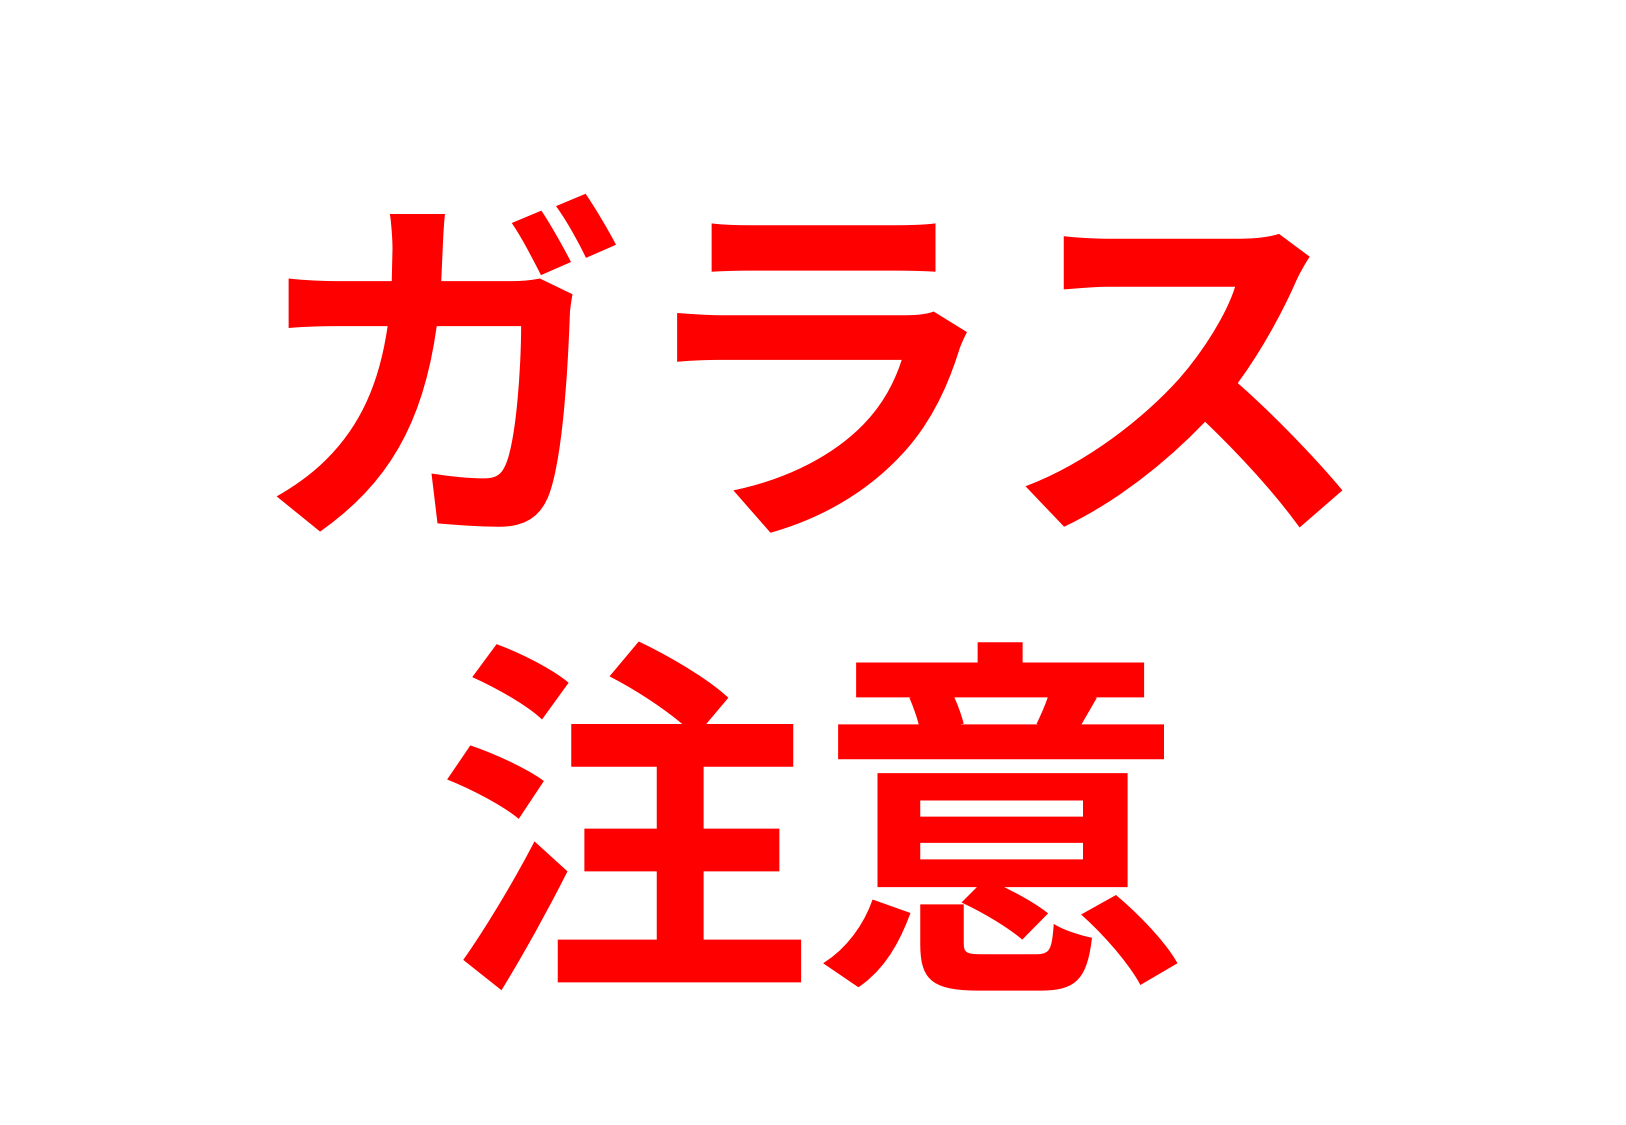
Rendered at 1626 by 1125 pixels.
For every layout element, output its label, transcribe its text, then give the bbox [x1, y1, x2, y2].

text_box ガラス 注意 [0, 128, 1625, 1044]
